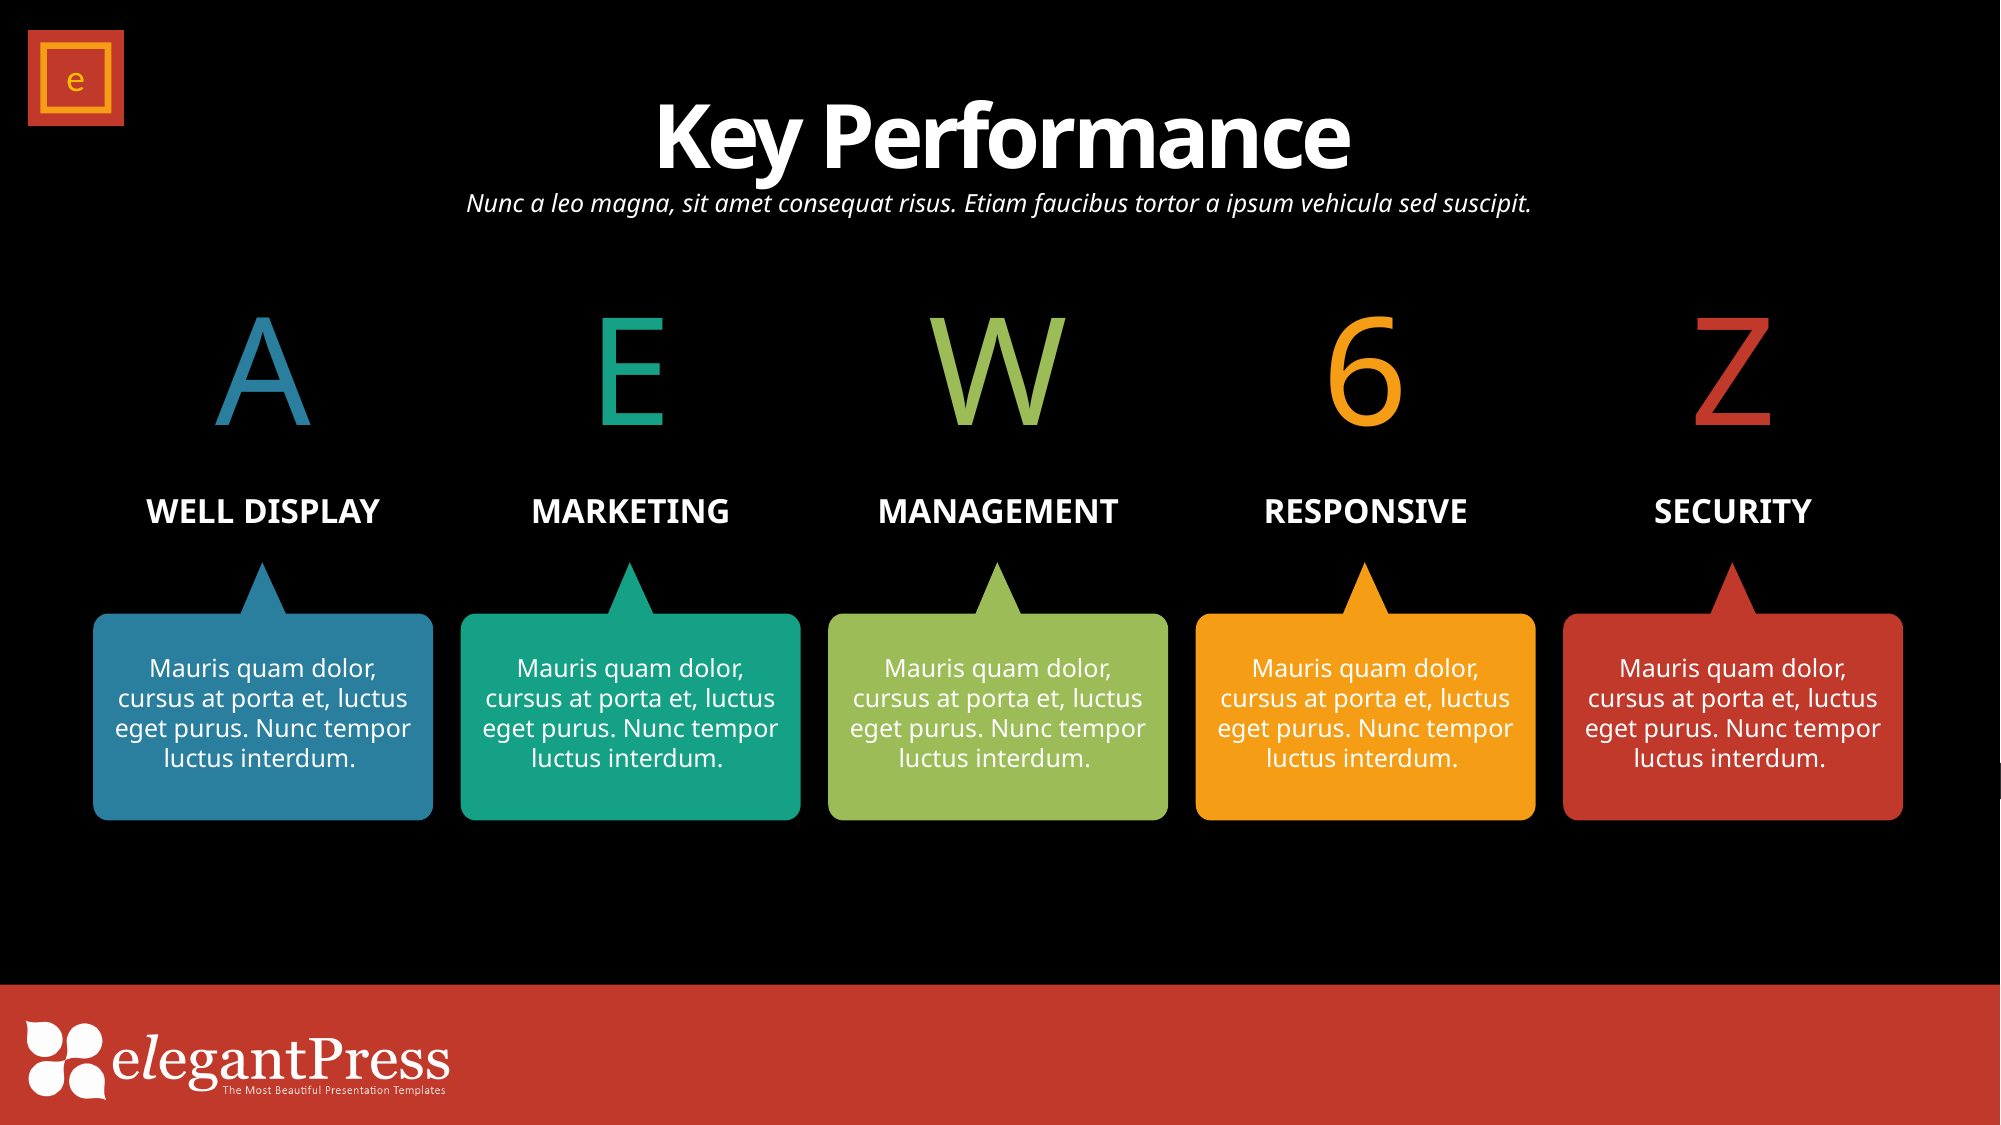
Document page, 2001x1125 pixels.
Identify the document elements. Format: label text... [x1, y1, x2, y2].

text_box A [200, 267, 326, 463]
text_box RESPONSIVE [1209, 485, 1522, 536]
text_box Nunc a leo magna, sit amet consequat risus. Etiam faucibus tortor a ipsum vehicula sed suscipit. [123, 182, 1884, 223]
text_box Mauris quam dolor, cursus at porta et, luctus eget purus. Nunc tempor luctus interdum. [93, 562, 434, 821]
text_box W [913, 267, 1083, 463]
text_box Mauris quam dolor, cursus at porta et, luctus eget purus. Nunc tempor luctus interdum. [460, 562, 801, 821]
text_box Z [1675, 267, 1791, 463]
text_box Key Performance [642, 74, 1365, 182]
text_box WELL DISPLAY [107, 485, 420, 536]
text_box Mauris quam dolor, cursus at porta et, luctus eget purus. Nunc tempor luctus interdum. [828, 562, 1169, 821]
picture [17, 1012, 454, 1111]
text_box Mauris quam dolor, cursus at porta et, luctus eget purus. Nunc tempor luctus interdum. [1195, 562, 1536, 821]
text_box MARKETING [474, 485, 787, 536]
text_box MANAGEMENT [842, 485, 1155, 536]
text_box Mauris quam dolor, cursus at porta et, luctus eget purus. Nunc tempor luctus interdum. [1563, 562, 1904, 821]
text_box SECURITY [1577, 485, 1890, 536]
text_box 6 [1307, 267, 1424, 463]
text_box E [574, 267, 688, 463]
